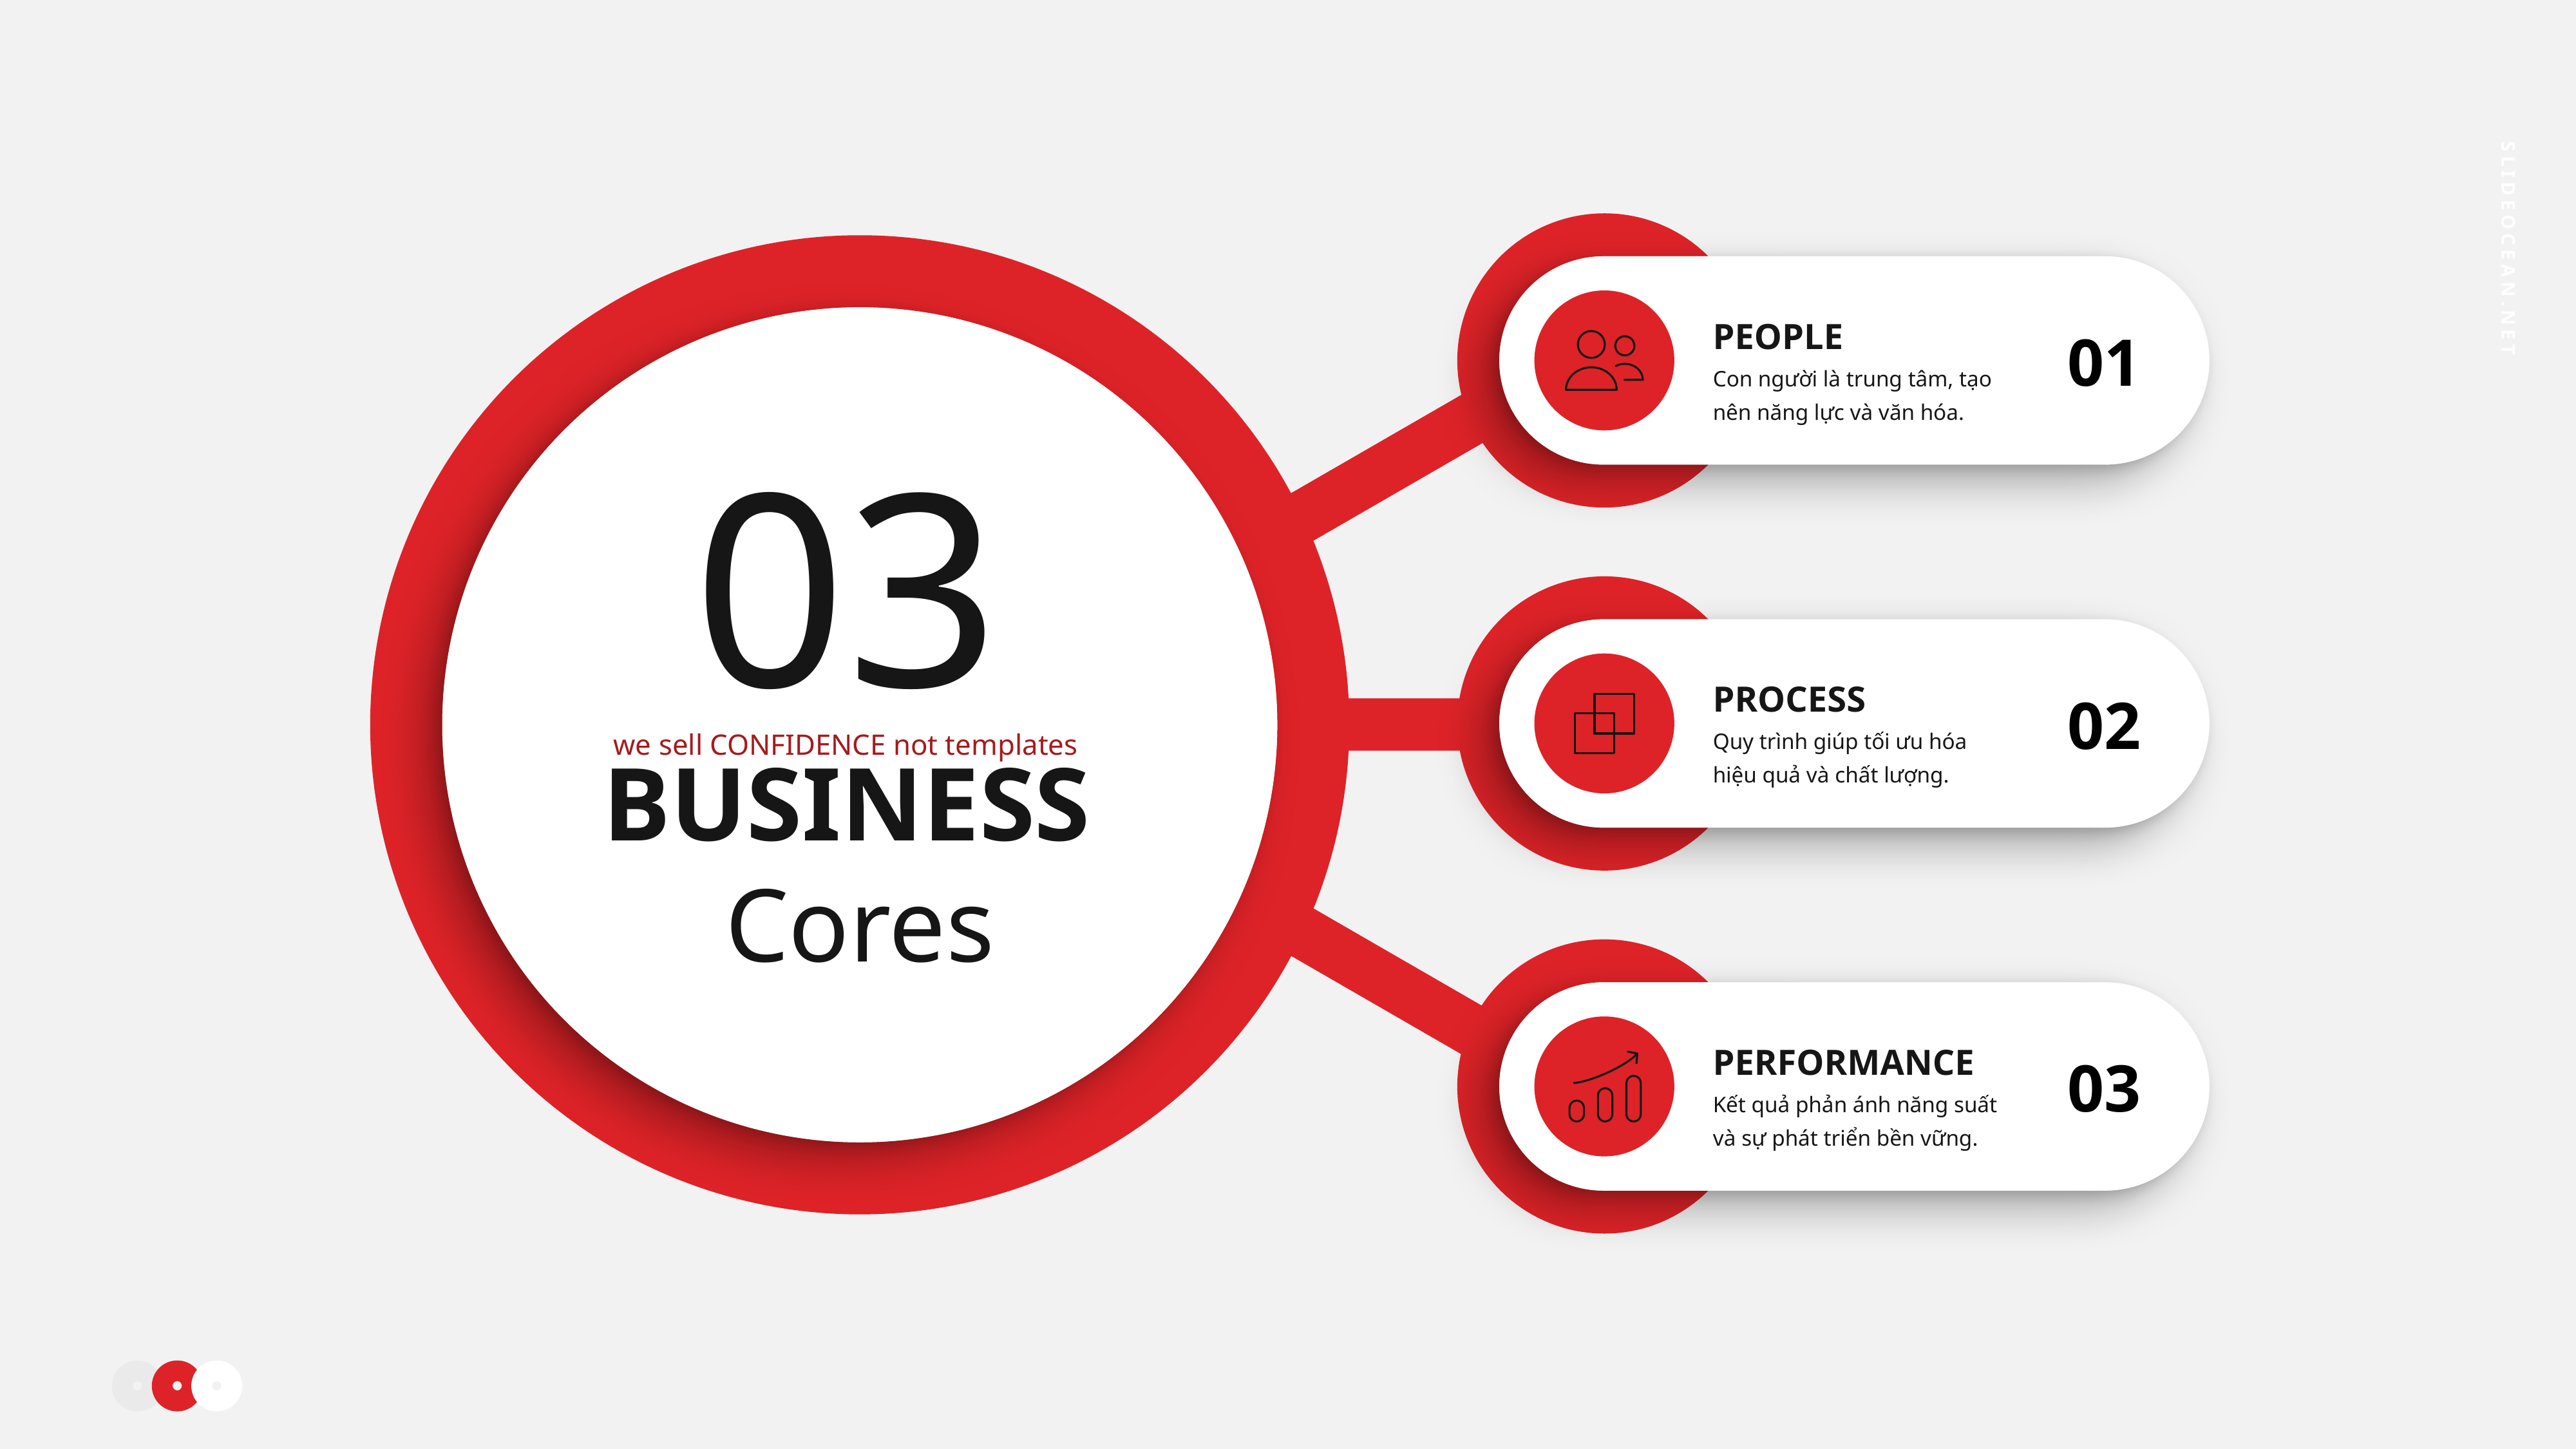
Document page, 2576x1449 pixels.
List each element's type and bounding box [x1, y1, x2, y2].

text_box [1499, 575, 1700, 619]
text_box [1712, 290, 2011, 431]
text_box [1574, 693, 1634, 754]
text_box [1499, 212, 1700, 256]
text_box [1456, 620, 1499, 715]
text_box [603, 1143, 1117, 1216]
text_box [1499, 619, 2210, 828]
text_box [1350, 697, 1458, 752]
text_box [603, 234, 1117, 307]
text_box [1278, 468, 1350, 982]
text_box [369, 468, 442, 982]
text_box [442, 307, 1278, 1143]
text_box [1456, 983, 1499, 1077]
text_box [1500, 938, 1700, 981]
text_box [1499, 981, 2210, 1191]
text_box [1292, 908, 1481, 1054]
text_box [1712, 653, 2011, 793]
text_box [1292, 397, 1475, 541]
text_box [1499, 256, 2210, 465]
text_box [1712, 1016, 2011, 1157]
text_box [1456, 256, 1499, 352]
